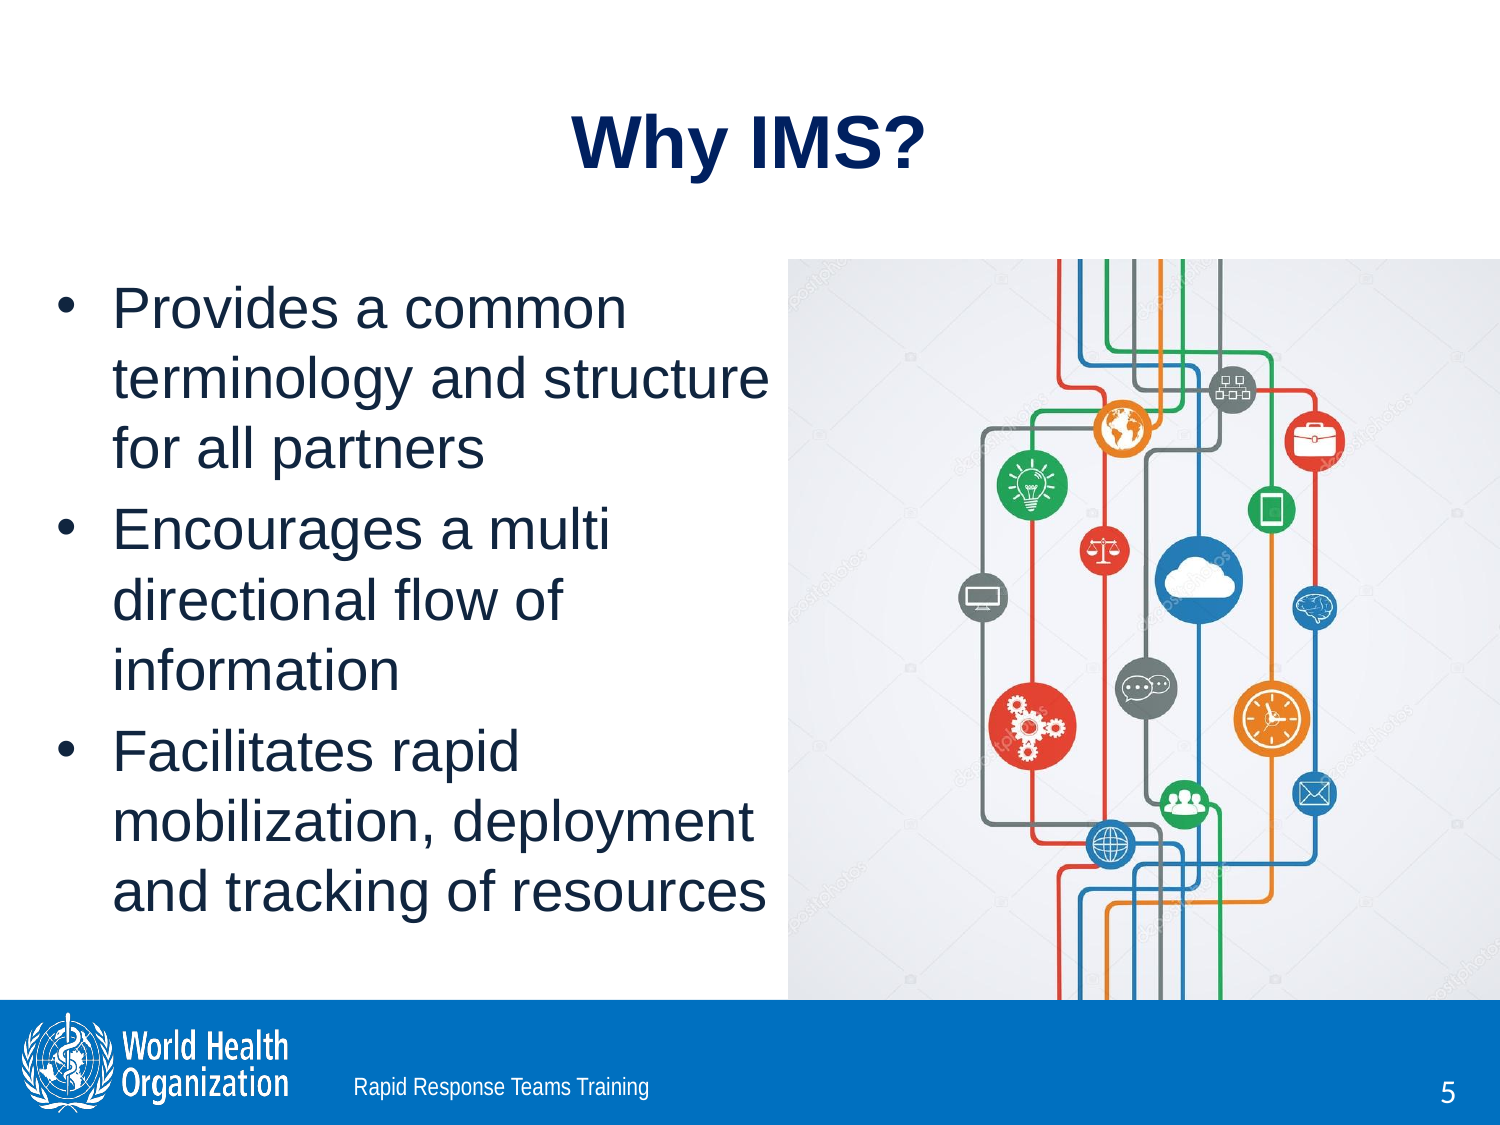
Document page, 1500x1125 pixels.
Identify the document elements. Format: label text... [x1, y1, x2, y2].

title Why IMS? [75, 45, 1425, 233]
picture [788, 259, 1500, 1000]
list Provides a common terminology and structure for all partners Encourages a multi directional flow of information Facilitates rapid mobilization, deployment and tracking of resources [41, 262, 786, 1005]
picture [21, 1012, 288, 1113]
